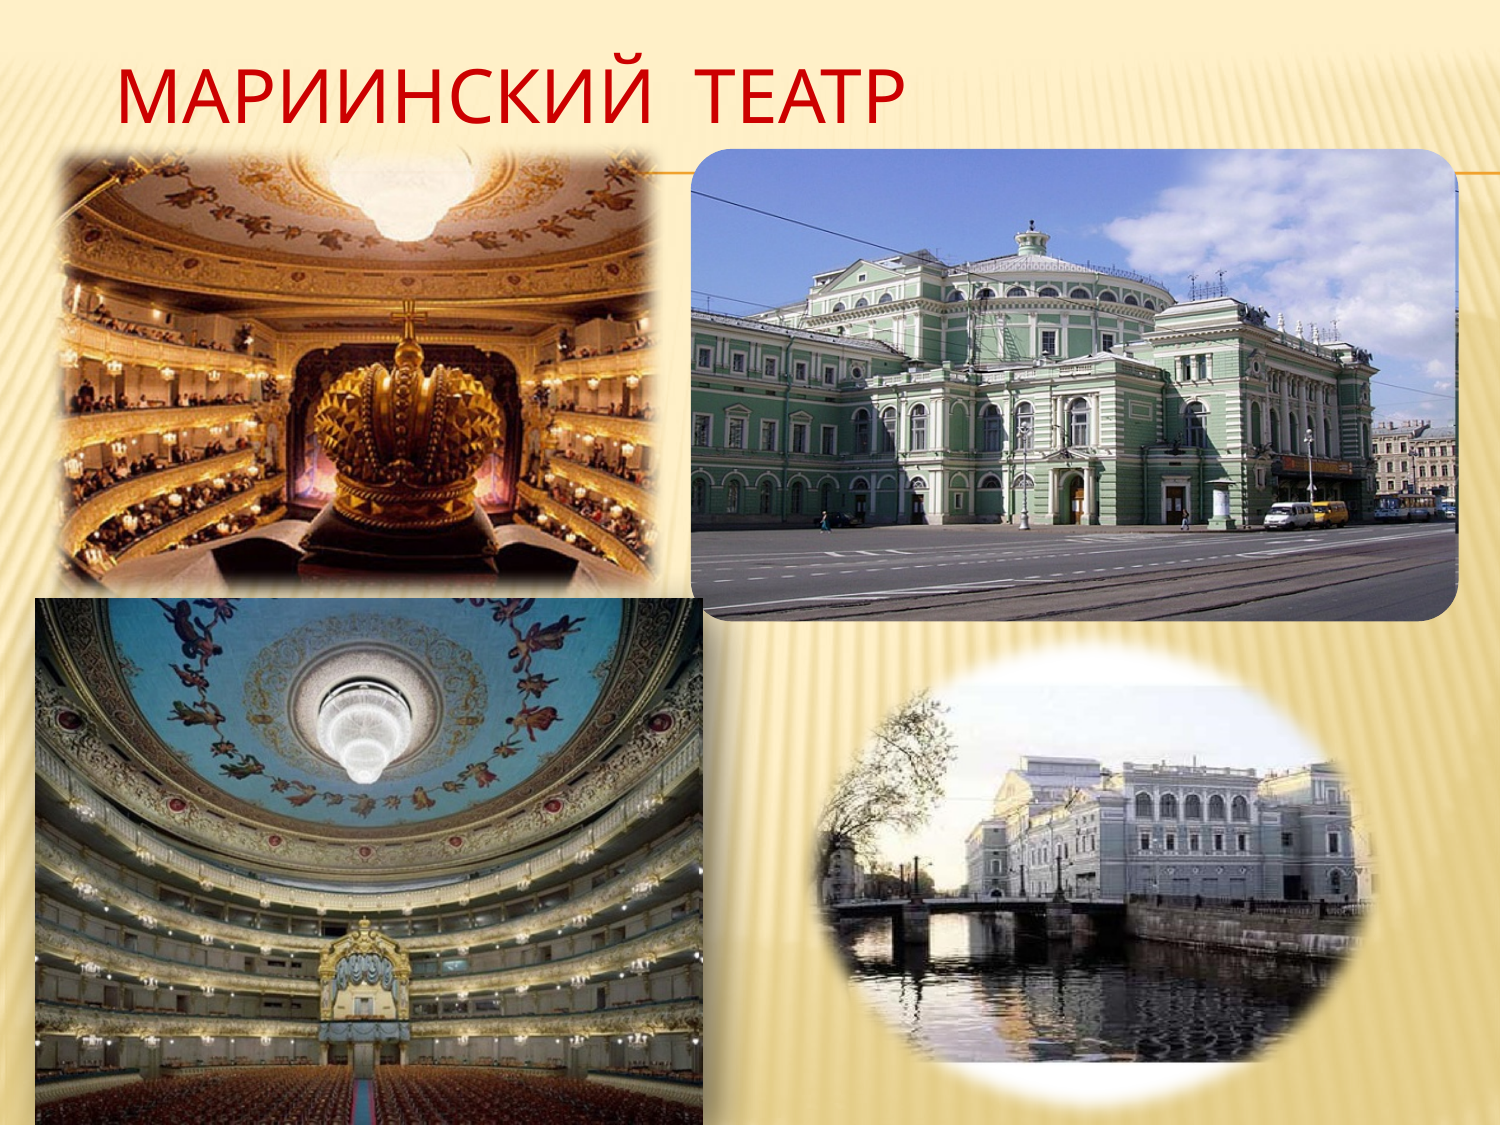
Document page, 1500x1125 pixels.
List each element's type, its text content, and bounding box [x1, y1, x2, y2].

picture [34, 140, 1459, 1125]
title Мариинский театр [100, 0, 1451, 188]
